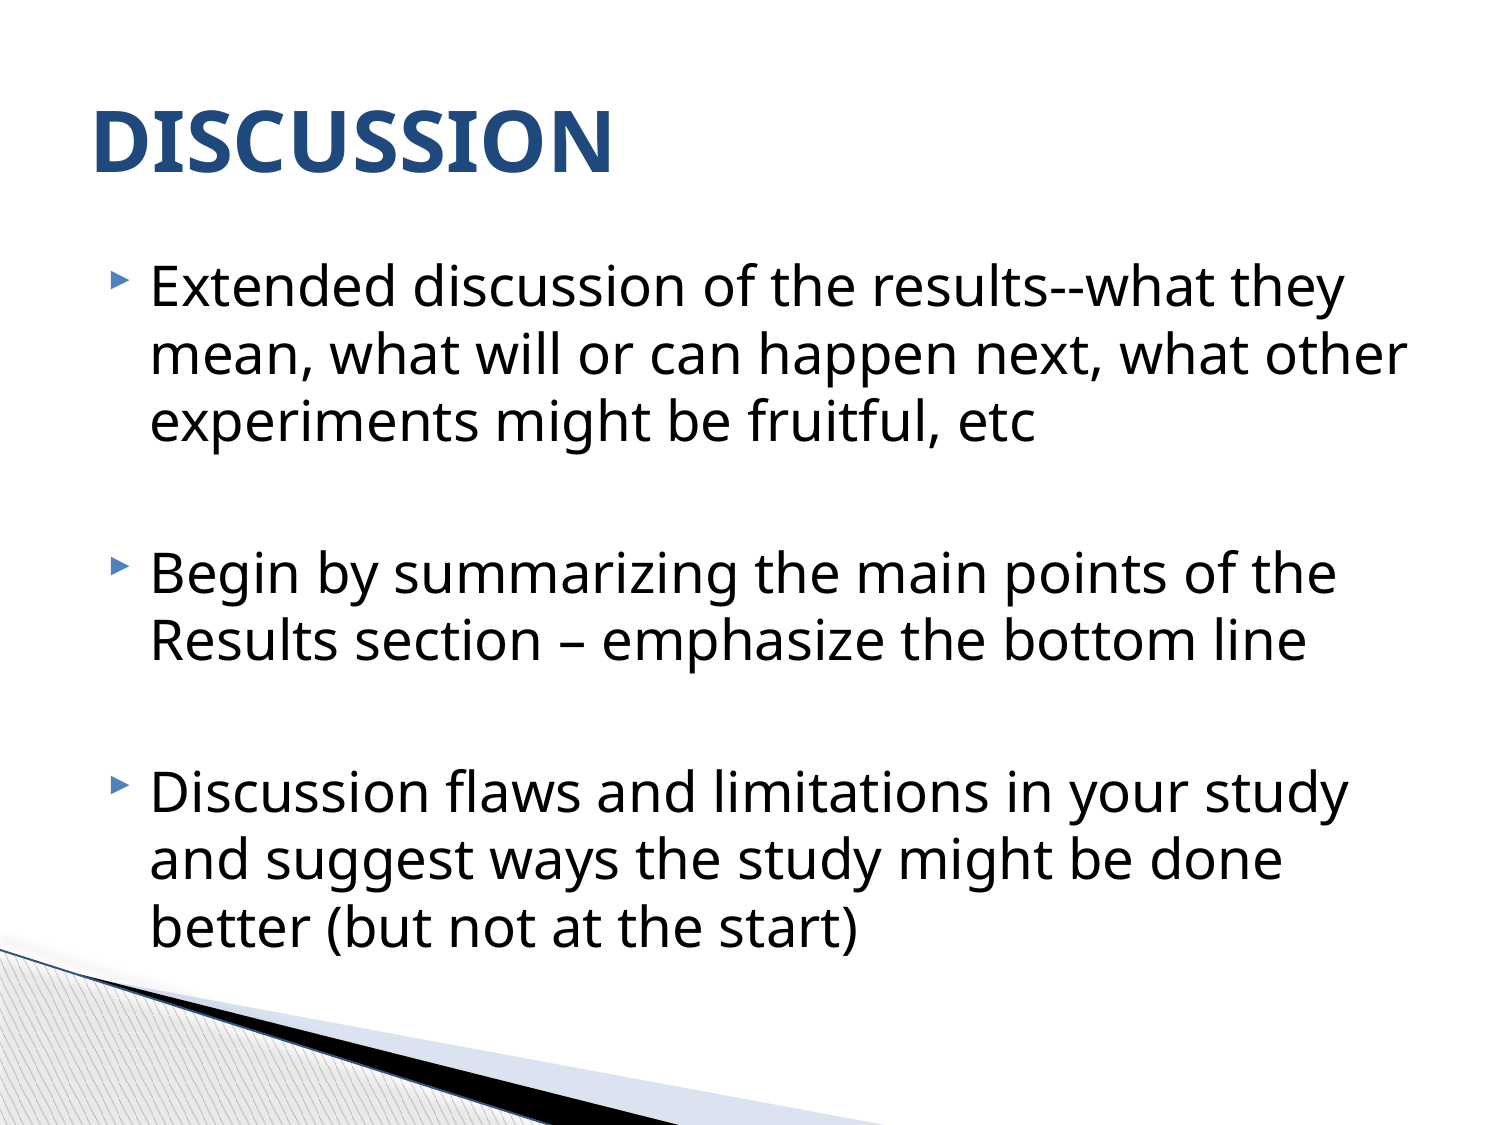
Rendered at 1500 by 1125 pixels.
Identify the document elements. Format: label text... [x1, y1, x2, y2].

title DISCUSSION [75, 45, 1425, 233]
list Extended discussion of the results--what they mean, what will or can happen next, what other experiments might be fruitful, etc Begin by summarizing the main points of the Results section – emphasize the bottom line Discussion flaws and limitations in your study and suggest ways the study might be done better (but not at the start) [75, 243, 1425, 986]
